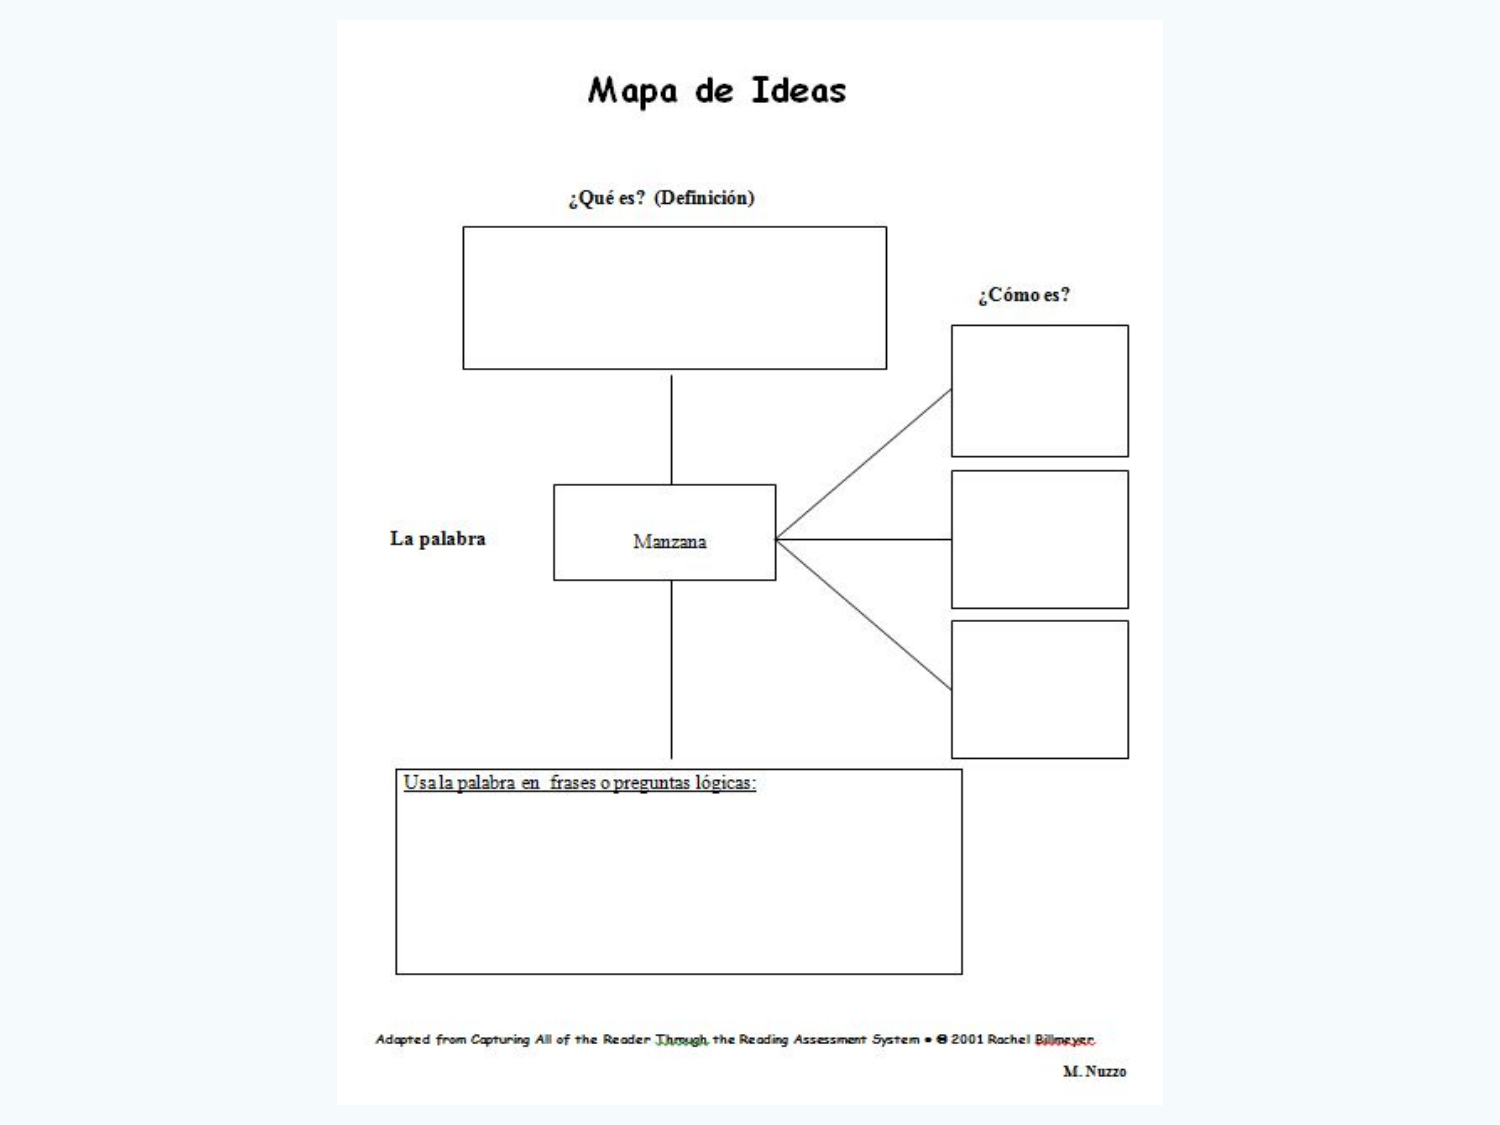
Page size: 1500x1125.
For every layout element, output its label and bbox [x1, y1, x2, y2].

picture [337, 19, 1163, 1105]
